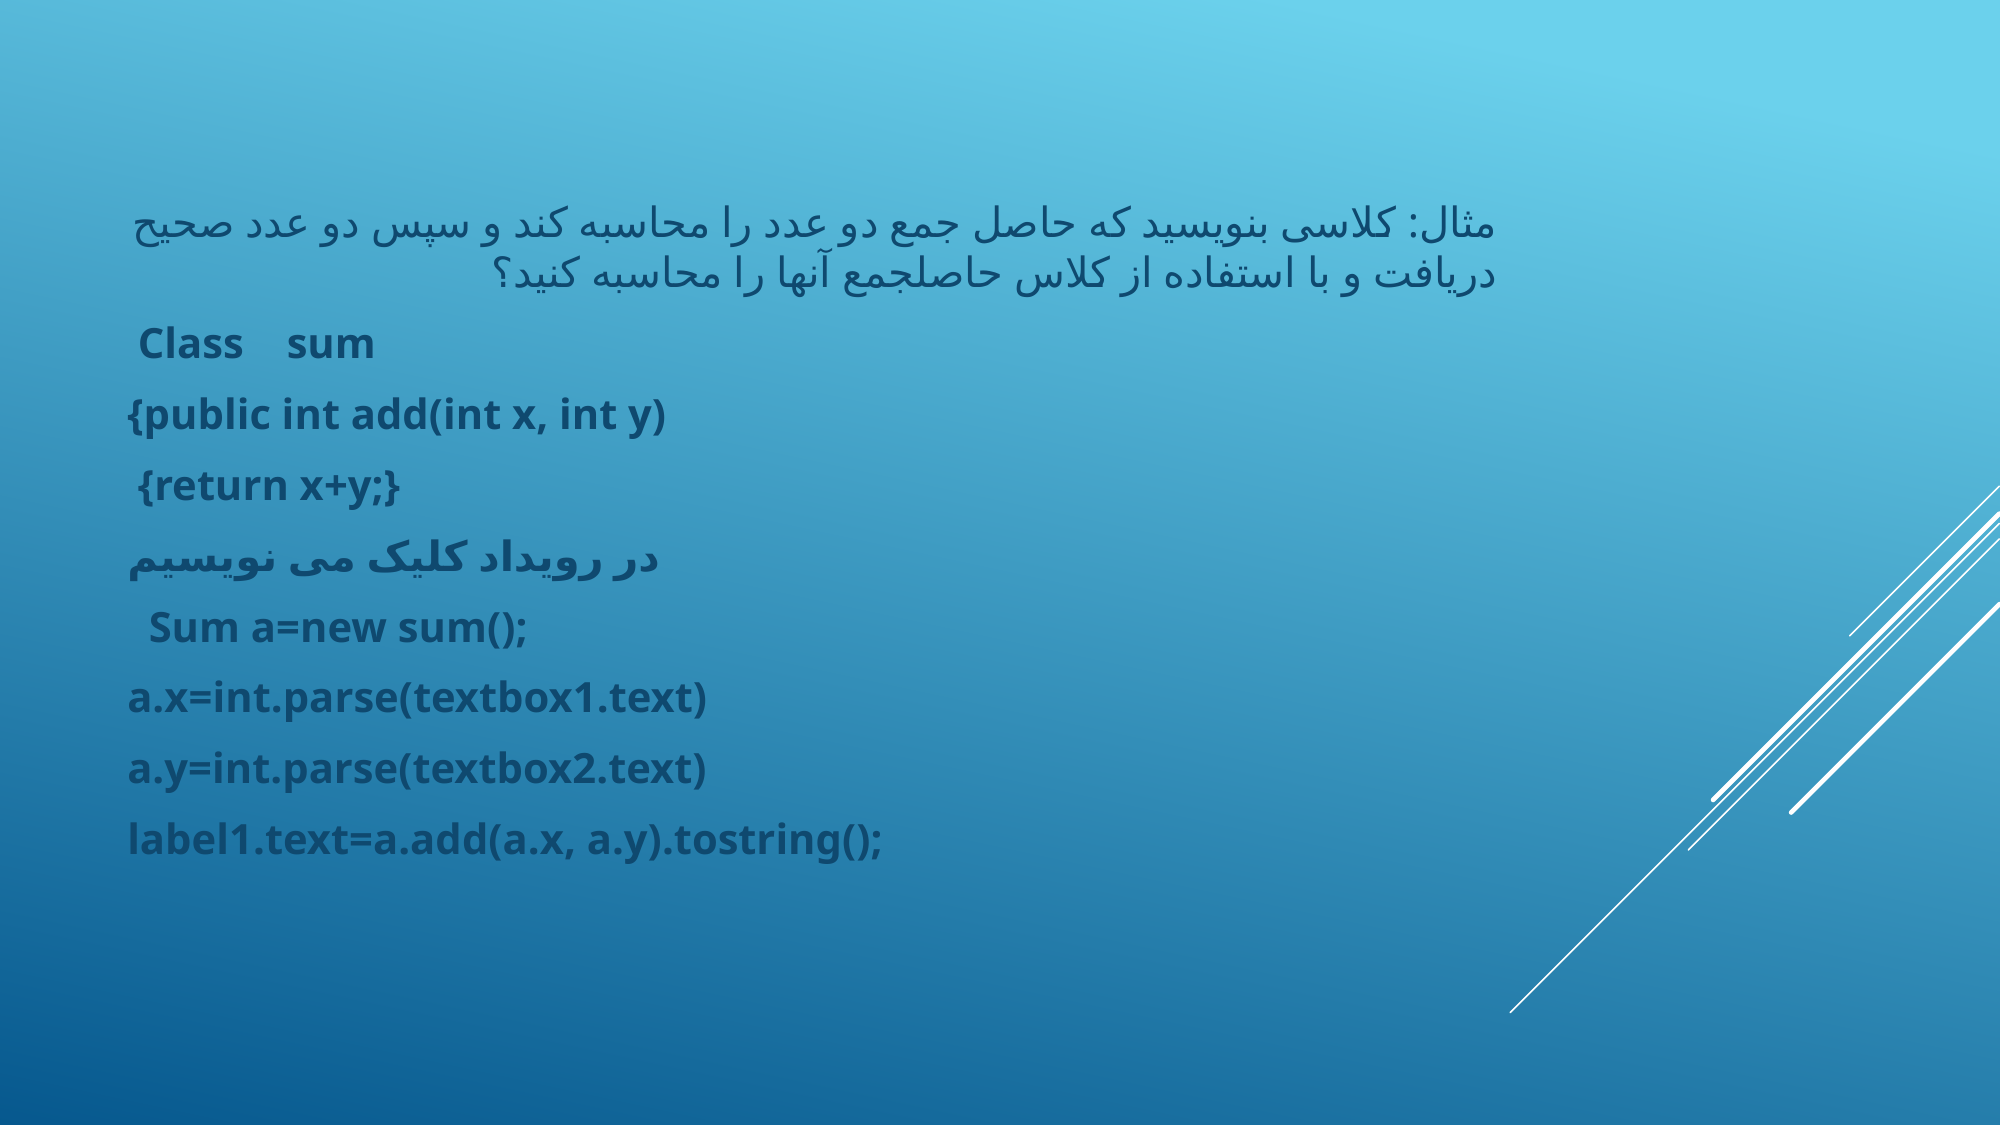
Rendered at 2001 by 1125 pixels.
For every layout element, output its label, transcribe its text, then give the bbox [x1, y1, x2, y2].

list مثال: کلاسی بنویسید که حاصل جمع دو عدد را محاسبه کند و سپس دو عدد صحیح دریافت و با استفاده از کلاس حاصلجمع آنها را محاسبه کنید؟ Class sum {public int add(int x, int y) {return x+y;} در رویداد کلیک می نویسیم Sum a=new sum(); a.x=int.parse(textbox1.text) a.y=int.parse(textbox2.text) label1.text=a.add(a.x, a.y).tostring(); [112, 112, 1513, 947]
